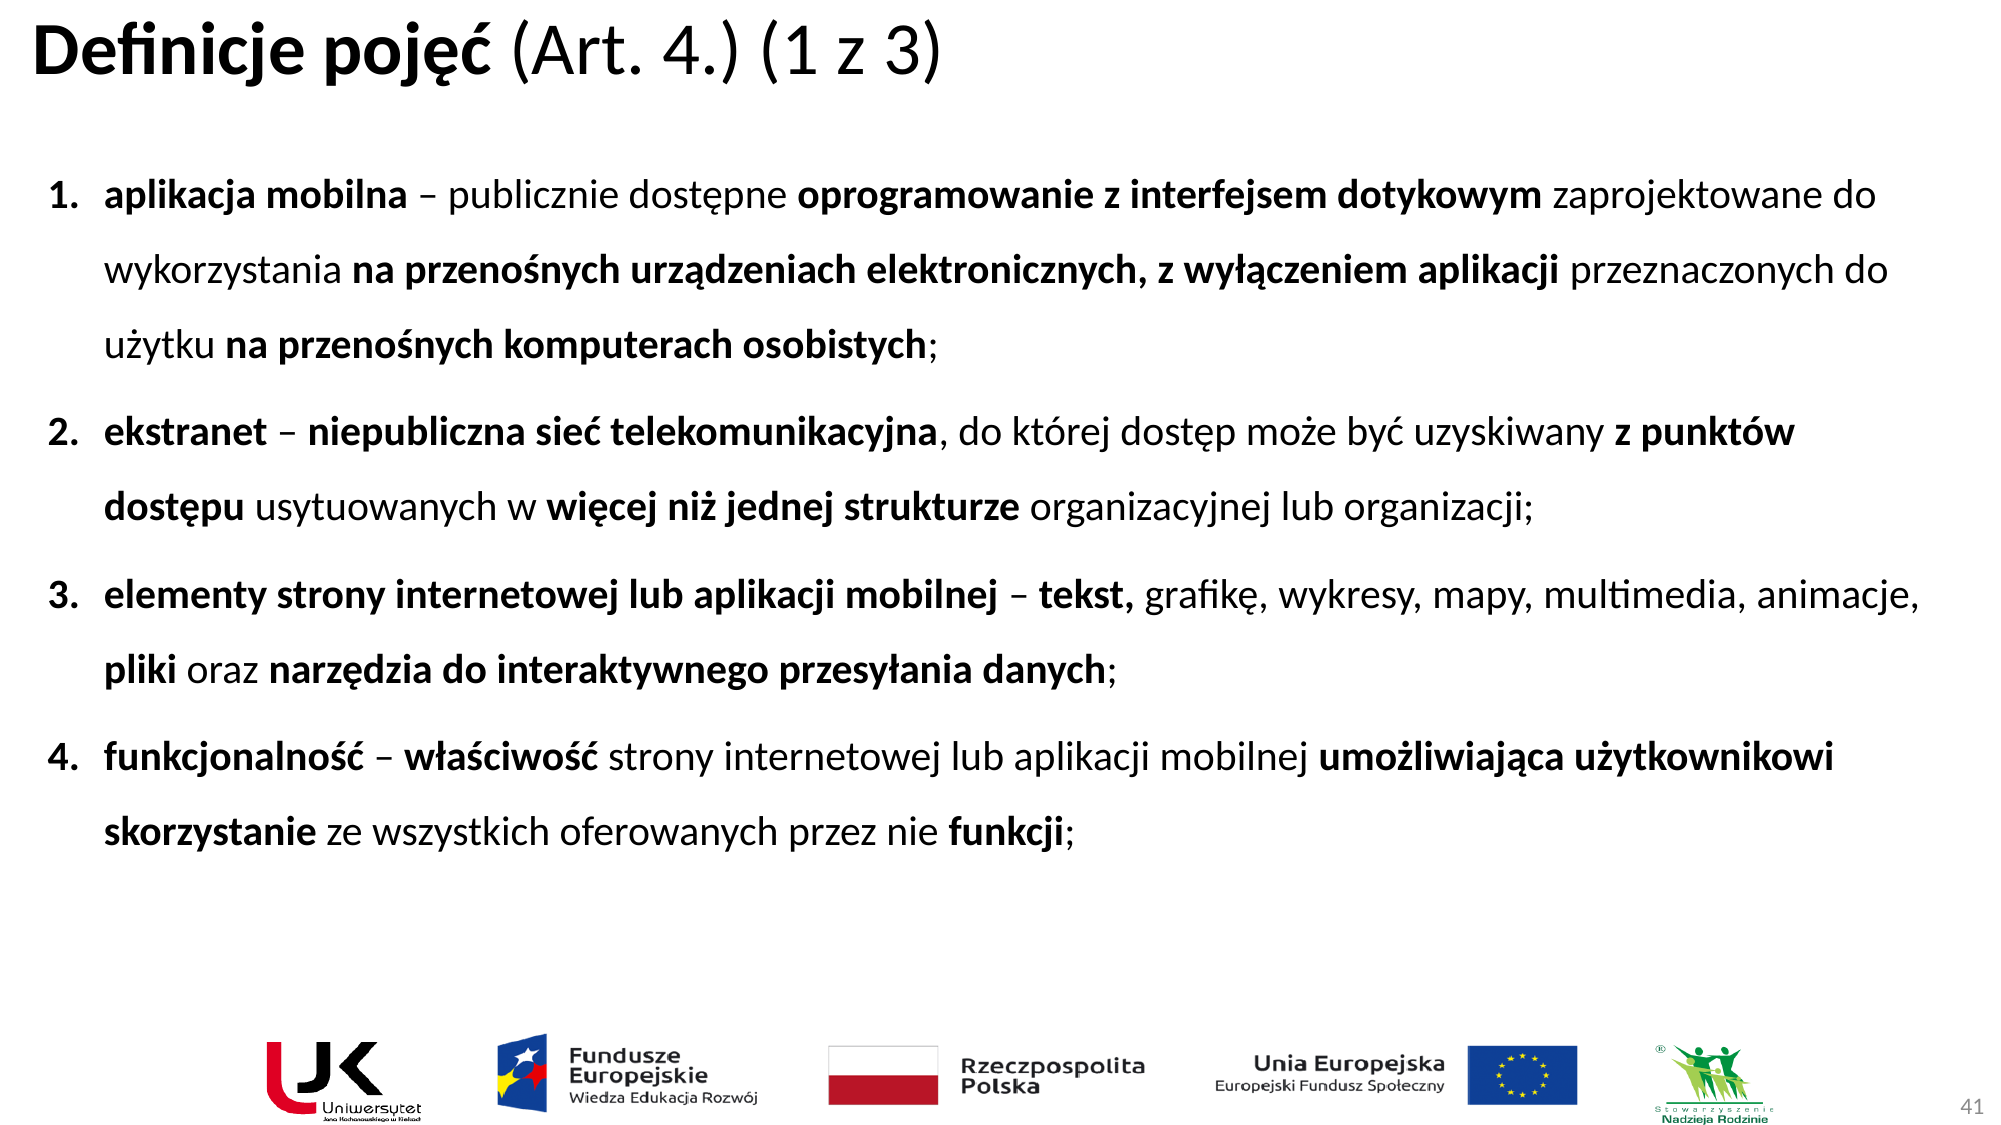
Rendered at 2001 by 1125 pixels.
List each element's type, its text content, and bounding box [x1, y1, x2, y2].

picture [463, 1004, 1613, 1125]
picture [1655, 1044, 1774, 1125]
slide_number 41 [1832, 1087, 2000, 1123]
text_box aplikacja mobilna – publicznie dostępne oprogramowanie z interfejsem dotykowym zaprojektowane do wykorzystania na przenośnych urządzeniach elektronicznych, z wyłączeniem aplikacji przeznaczonych do użytku na przenośnych komputerach osobistych; ekstranet – niepubliczna sieć telekomunikacyjna, do której dostęp może być uzyskiwany z punktów dostępu usytuowanych w więcej niż jednej strukturze organizacyjnej lub organizacji; elementy strony internetowej lub aplikacji mobilnej – tekst, grafikę, wykresy, mapy, multimedia, animacje, pliki oraz narzędzia do interaktywnego przesyłania danych; funkcjonalność – właściwość strony internetowej lub aplikacji mobilnej umożliwiająca użytkownikowi skorzystanie ze wszystkich oferowanych przez nie funkcji; [32, 134, 1945, 862]
title Definicje pojęć (Art. 4.) (1 z 3) [32, 0, 1544, 50]
picture [266, 1042, 421, 1122]
